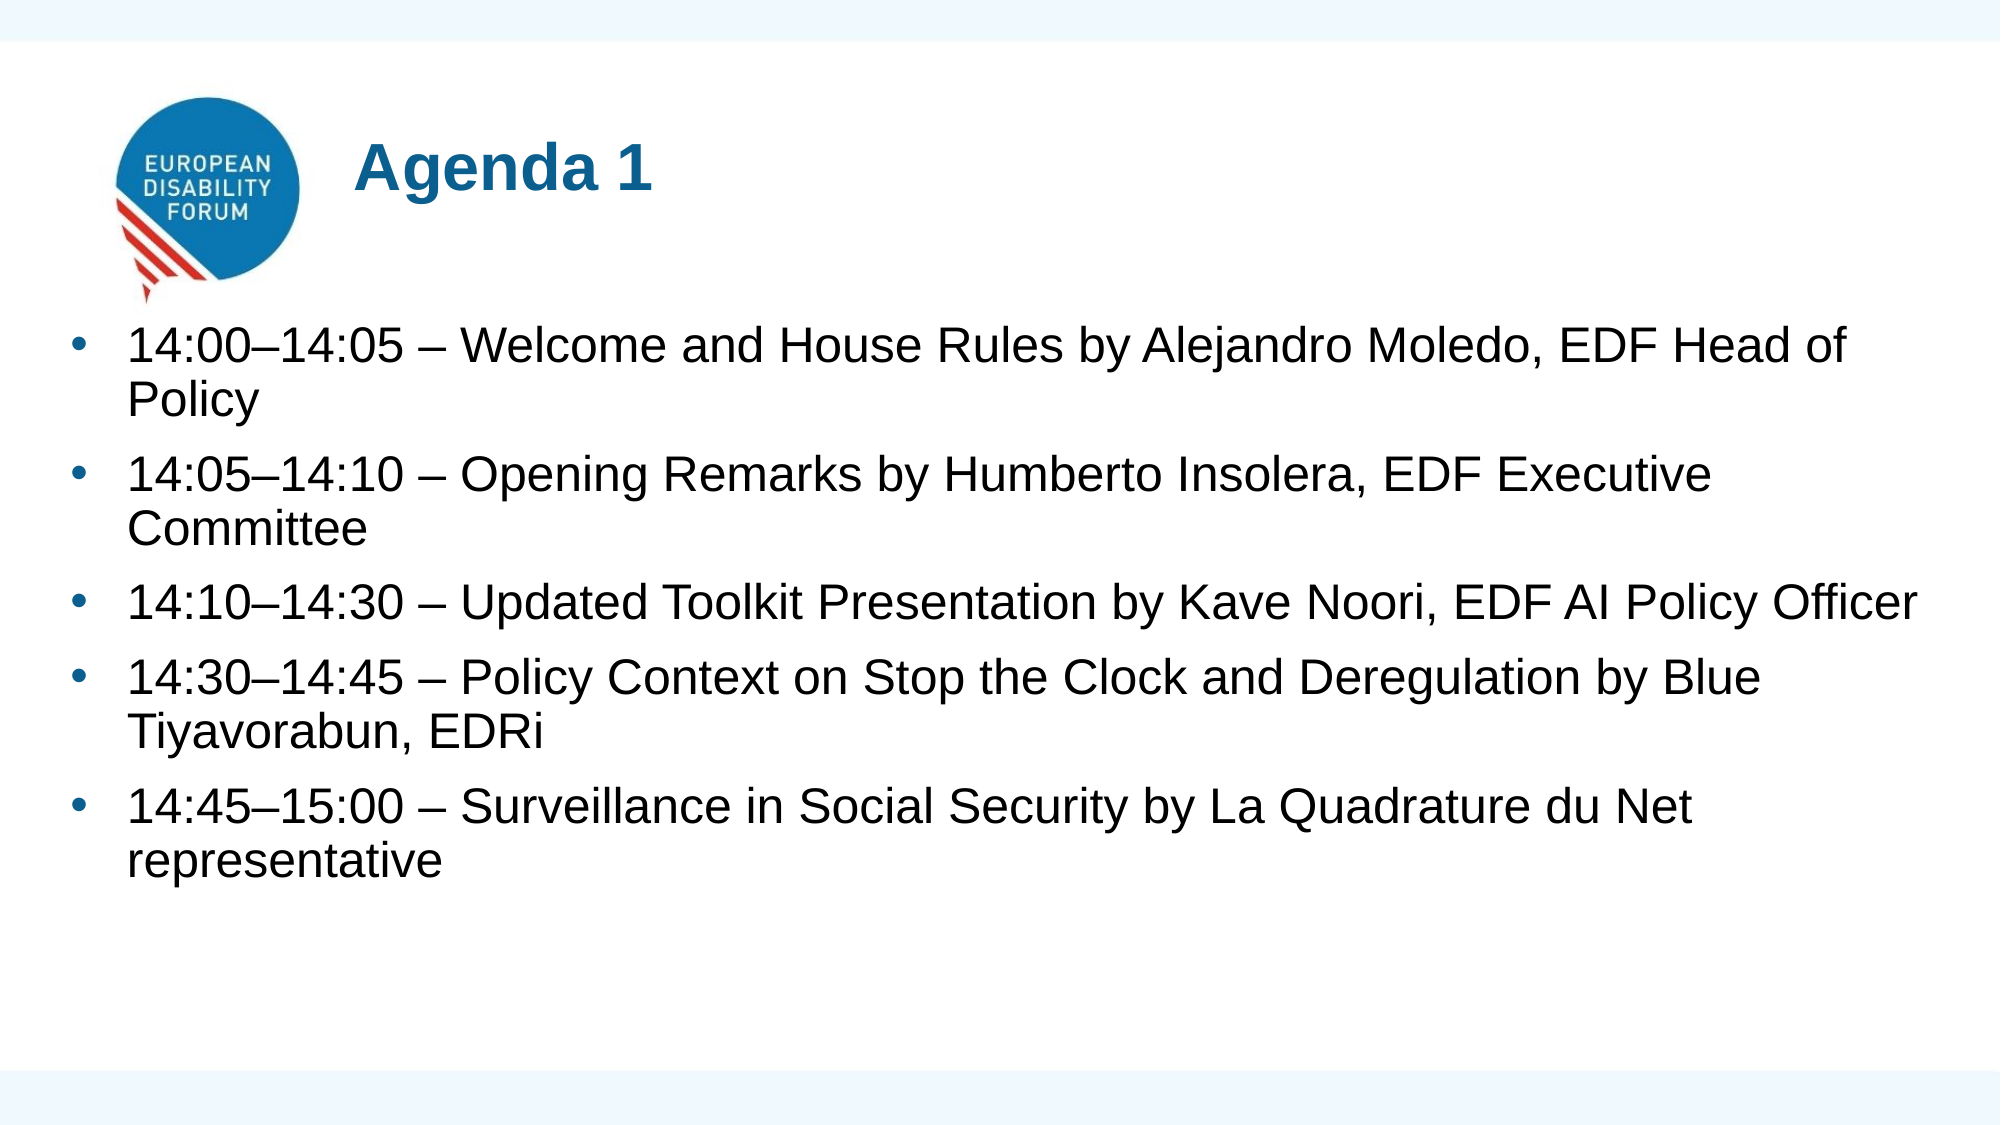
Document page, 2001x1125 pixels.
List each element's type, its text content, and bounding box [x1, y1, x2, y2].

text_box 14:00–14:05 – Welcome and House Rules by Alejandro Moledo, EDF Head of Policy 14:05–14:10 – Opening Remarks by Humberto Insolera, EDF Executive Committee 14:10–14:30 – Updated Toolkit Presentation by Kave Noori, EDF AI Policy Officer 14:30–14:45 – Policy Context on Stop the Clock and Deregulation by Blue Tiyavorabun, EDRi 14:45–15:00 – Surveillance in Social Security by La Quadrature du Net representative [55, 311, 1945, 984]
picture [0, 0, 2000, 1125]
title Agenda 1 [338, 116, 1901, 225]
